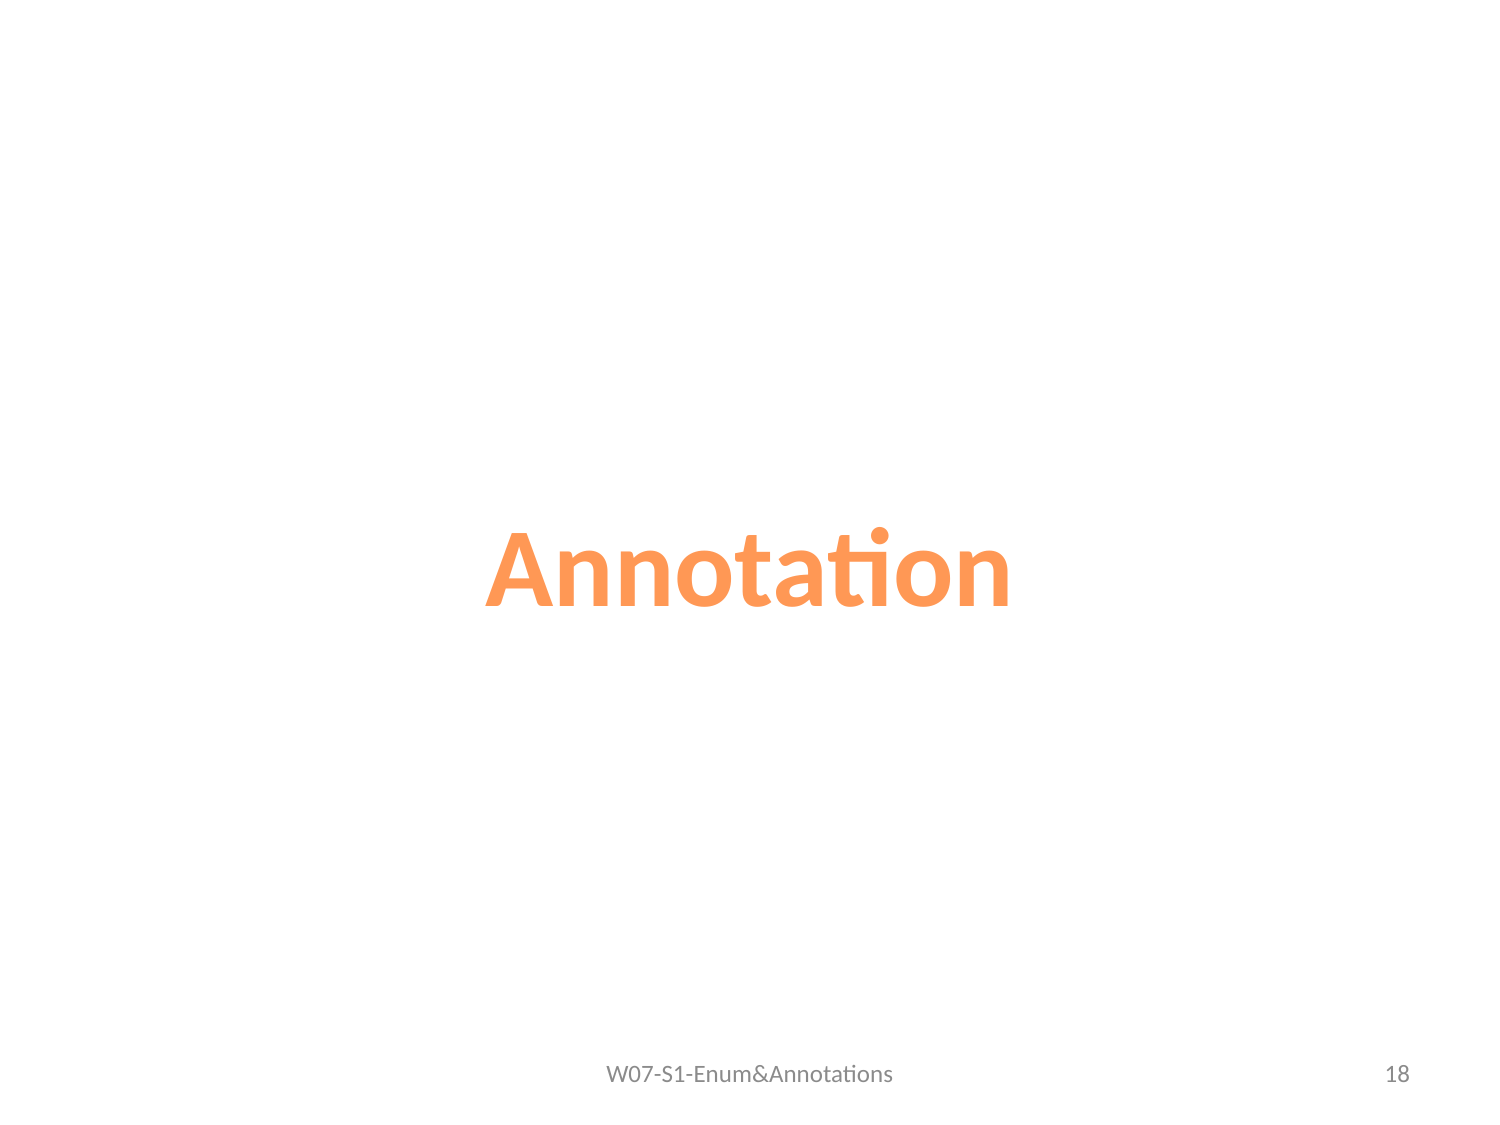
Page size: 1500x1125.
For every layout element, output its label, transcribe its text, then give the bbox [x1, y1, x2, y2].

slide_number 18 [1074, 1042, 1425, 1103]
text_box Annotation [470, 486, 1030, 637]
footer W07-S1-Enum&Annotations [512, 1042, 988, 1103]
